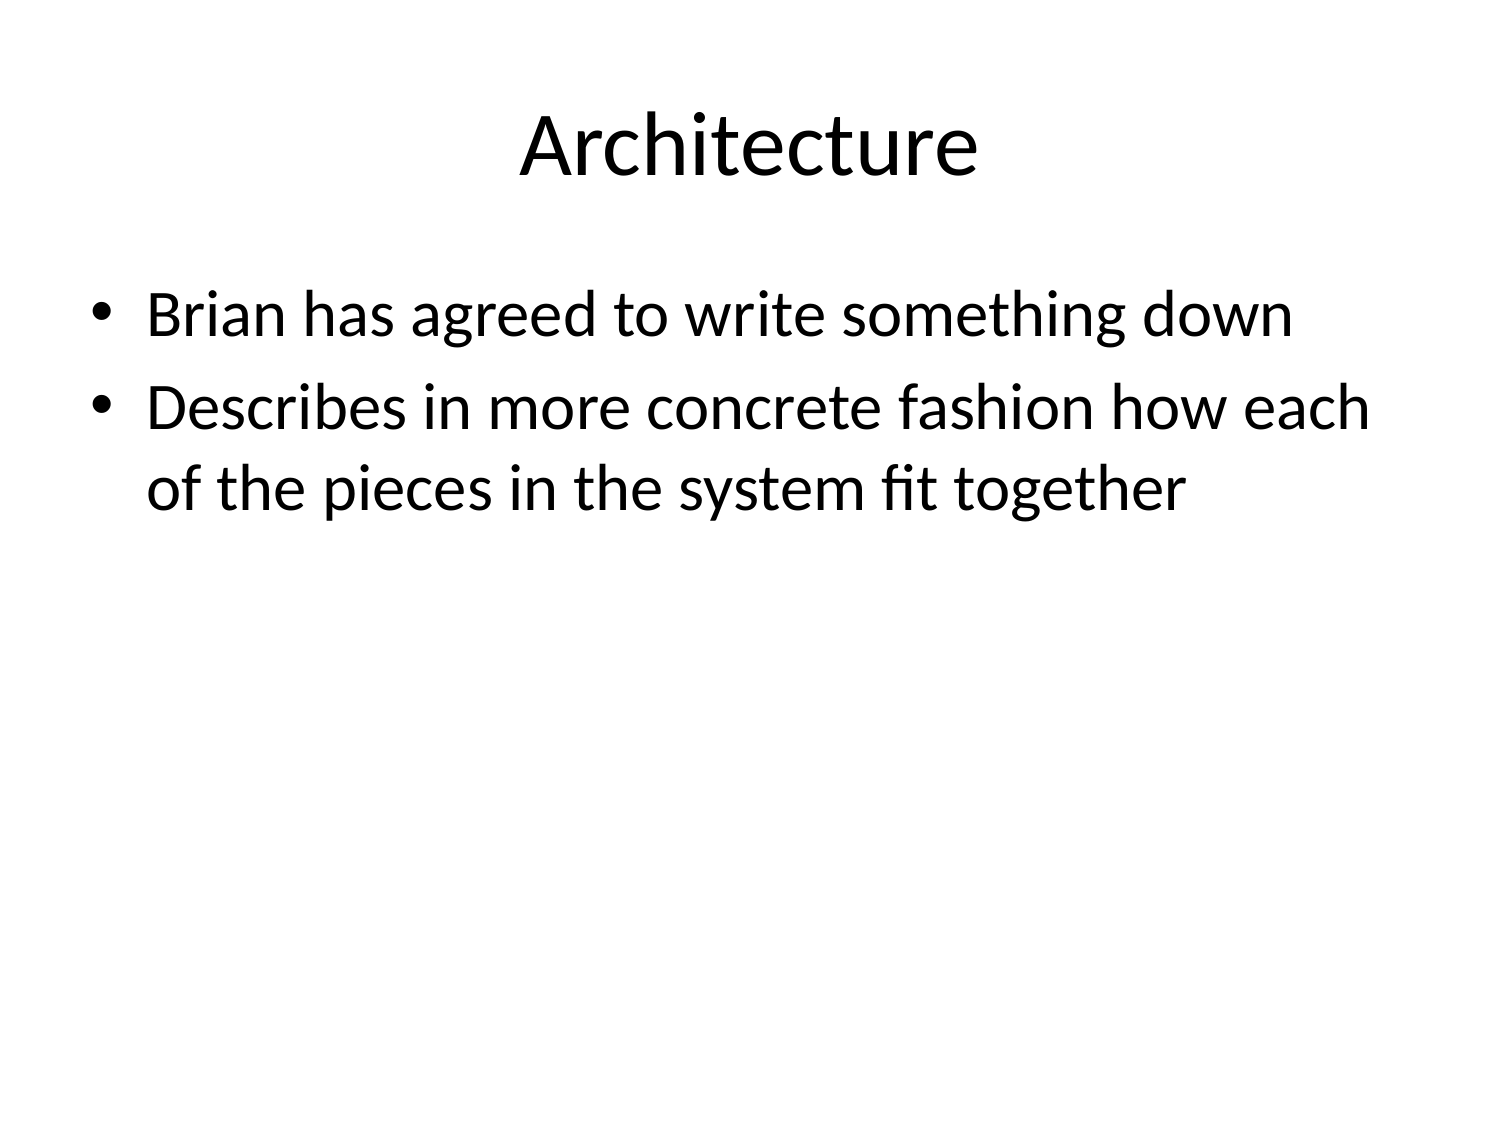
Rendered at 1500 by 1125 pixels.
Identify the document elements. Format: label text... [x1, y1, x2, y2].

list Brian has agreed to write something down Describes in more concrete fashion how each of the pieces in the system fit together [75, 262, 1425, 1005]
title Architecture [75, 45, 1425, 233]
